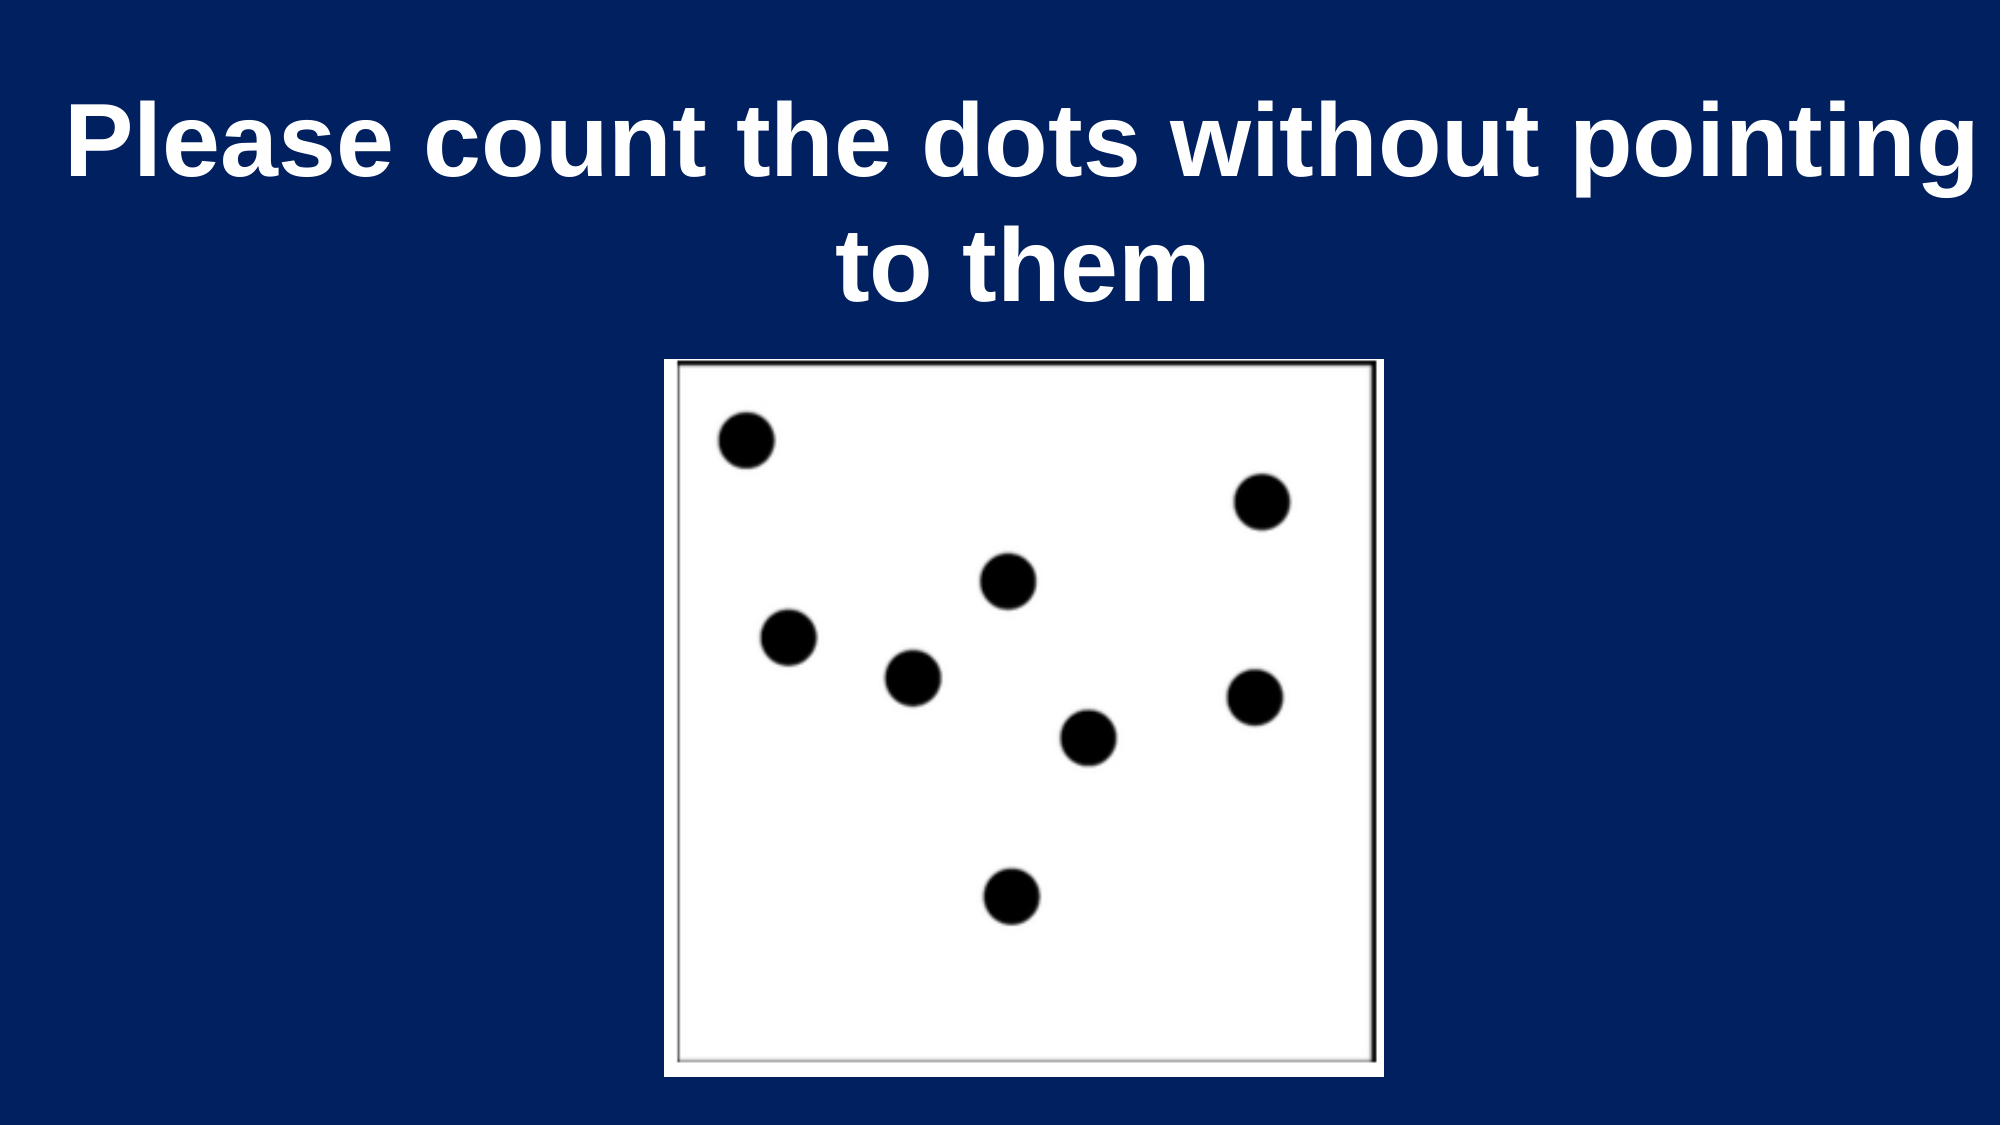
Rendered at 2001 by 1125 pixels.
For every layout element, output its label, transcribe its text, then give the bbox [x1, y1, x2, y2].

picture [664, 359, 1384, 1077]
text_box Please count the dots without pointing to them [47, 64, 2000, 330]
